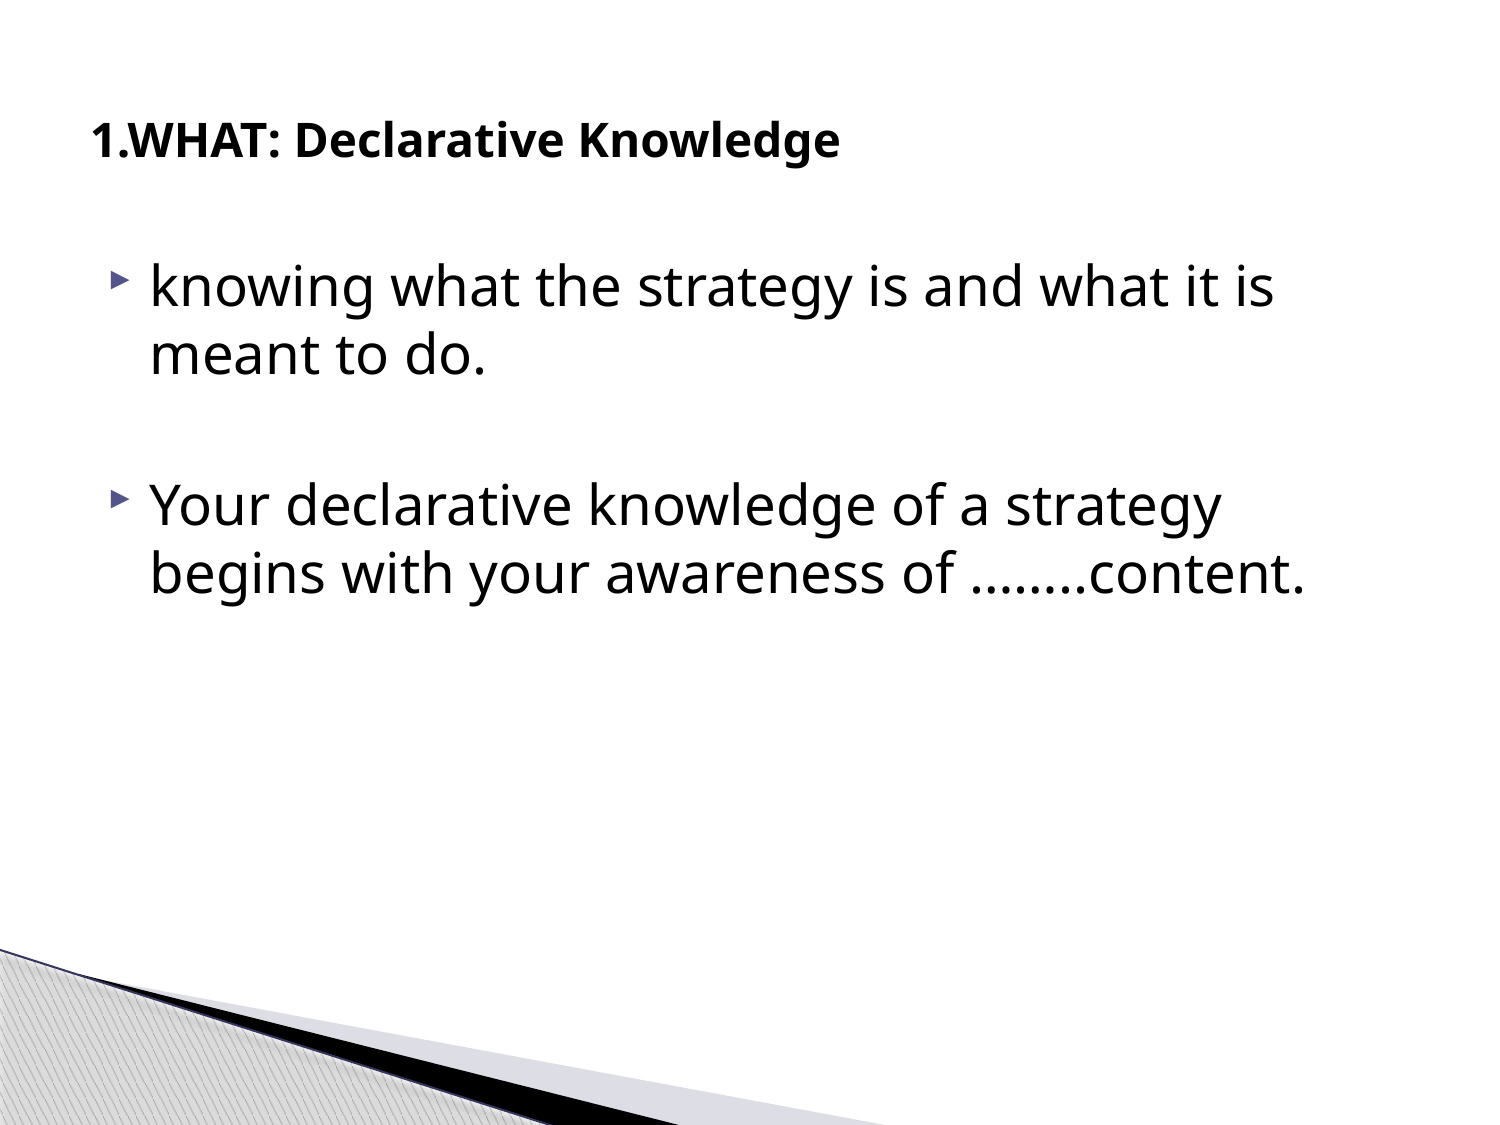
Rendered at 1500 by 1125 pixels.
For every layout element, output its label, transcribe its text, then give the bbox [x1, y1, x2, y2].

list knowing what the strategy is and what it is meant to do. Your declarative knowledge of a strategy begins with your awareness of ……..content. [75, 243, 1425, 986]
title 1.WHAT: Declarative Knowledge [75, 45, 1425, 233]
